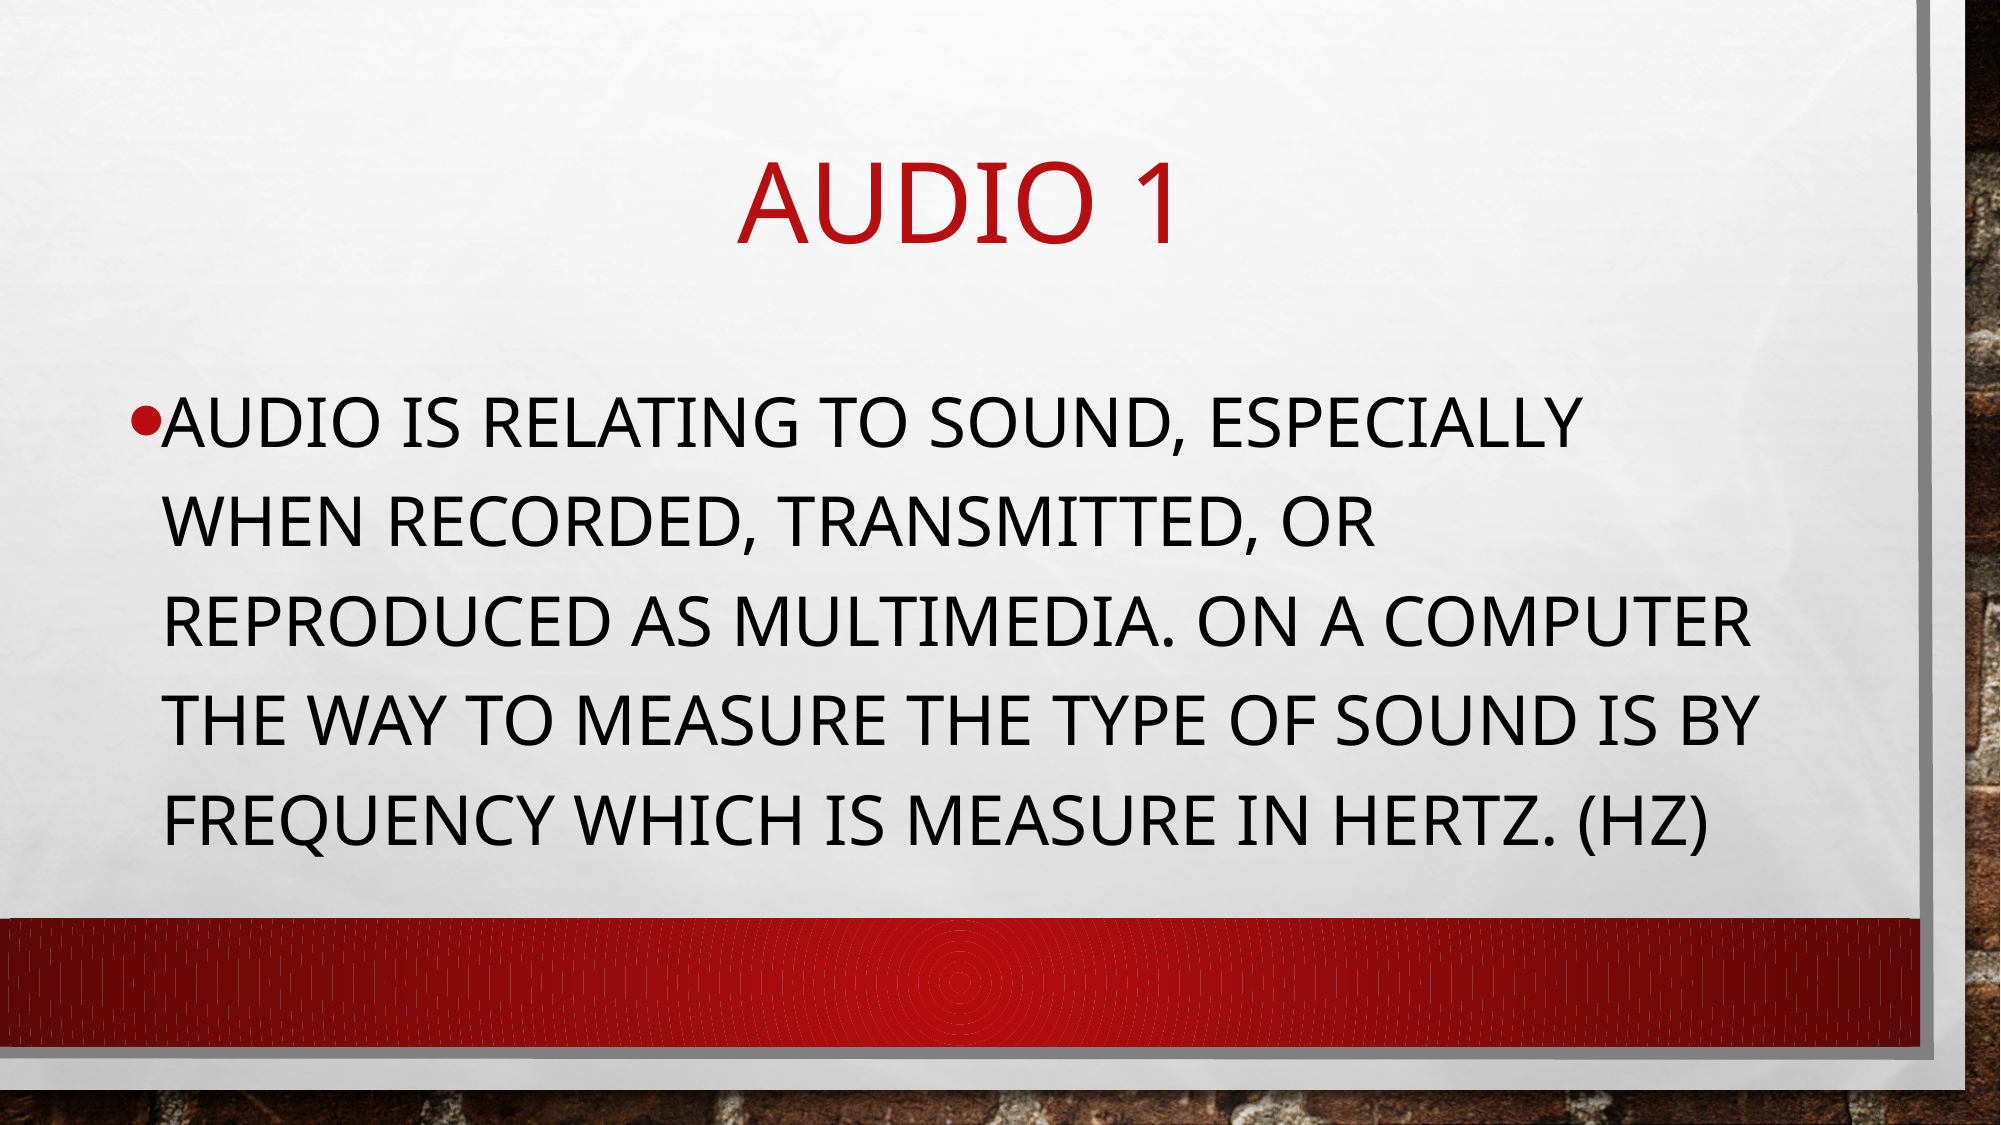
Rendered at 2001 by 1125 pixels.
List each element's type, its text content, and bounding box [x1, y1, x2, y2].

list Audio is relating to sound, especially when recorded, transmitted, or reproduced as multimedia. On a computer the way to measure the type of sound is by frequency which is measure in Hertz. (hz) [112, 338, 1818, 882]
title Audio 1 [112, 112, 1818, 302]
picture [0, 0, 2000, 1125]
